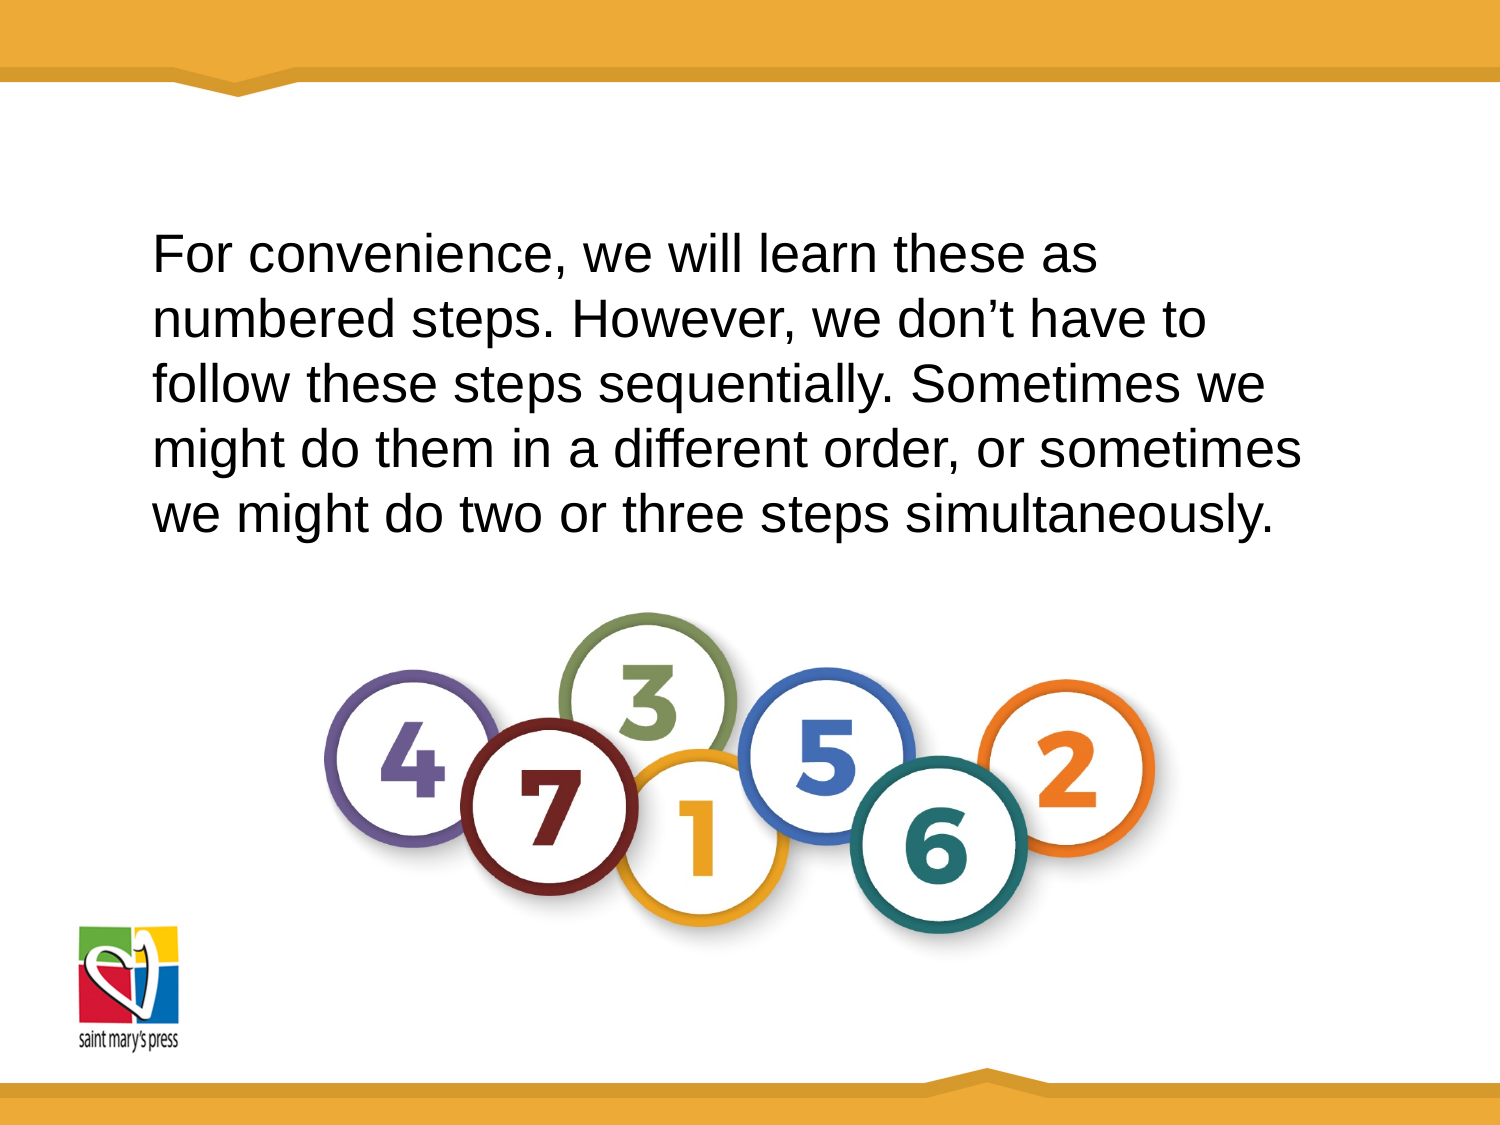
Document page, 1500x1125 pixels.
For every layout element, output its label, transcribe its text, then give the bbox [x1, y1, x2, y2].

title For convenience, we will learn these as numbered steps. However, we don’t have to follow these steps sequentially. Sometimes we might do them in a different order, or sometimes we might do two or three steps simultaneously. [137, 326, 1375, 565]
picture [0, 0, 1500, 1125]
